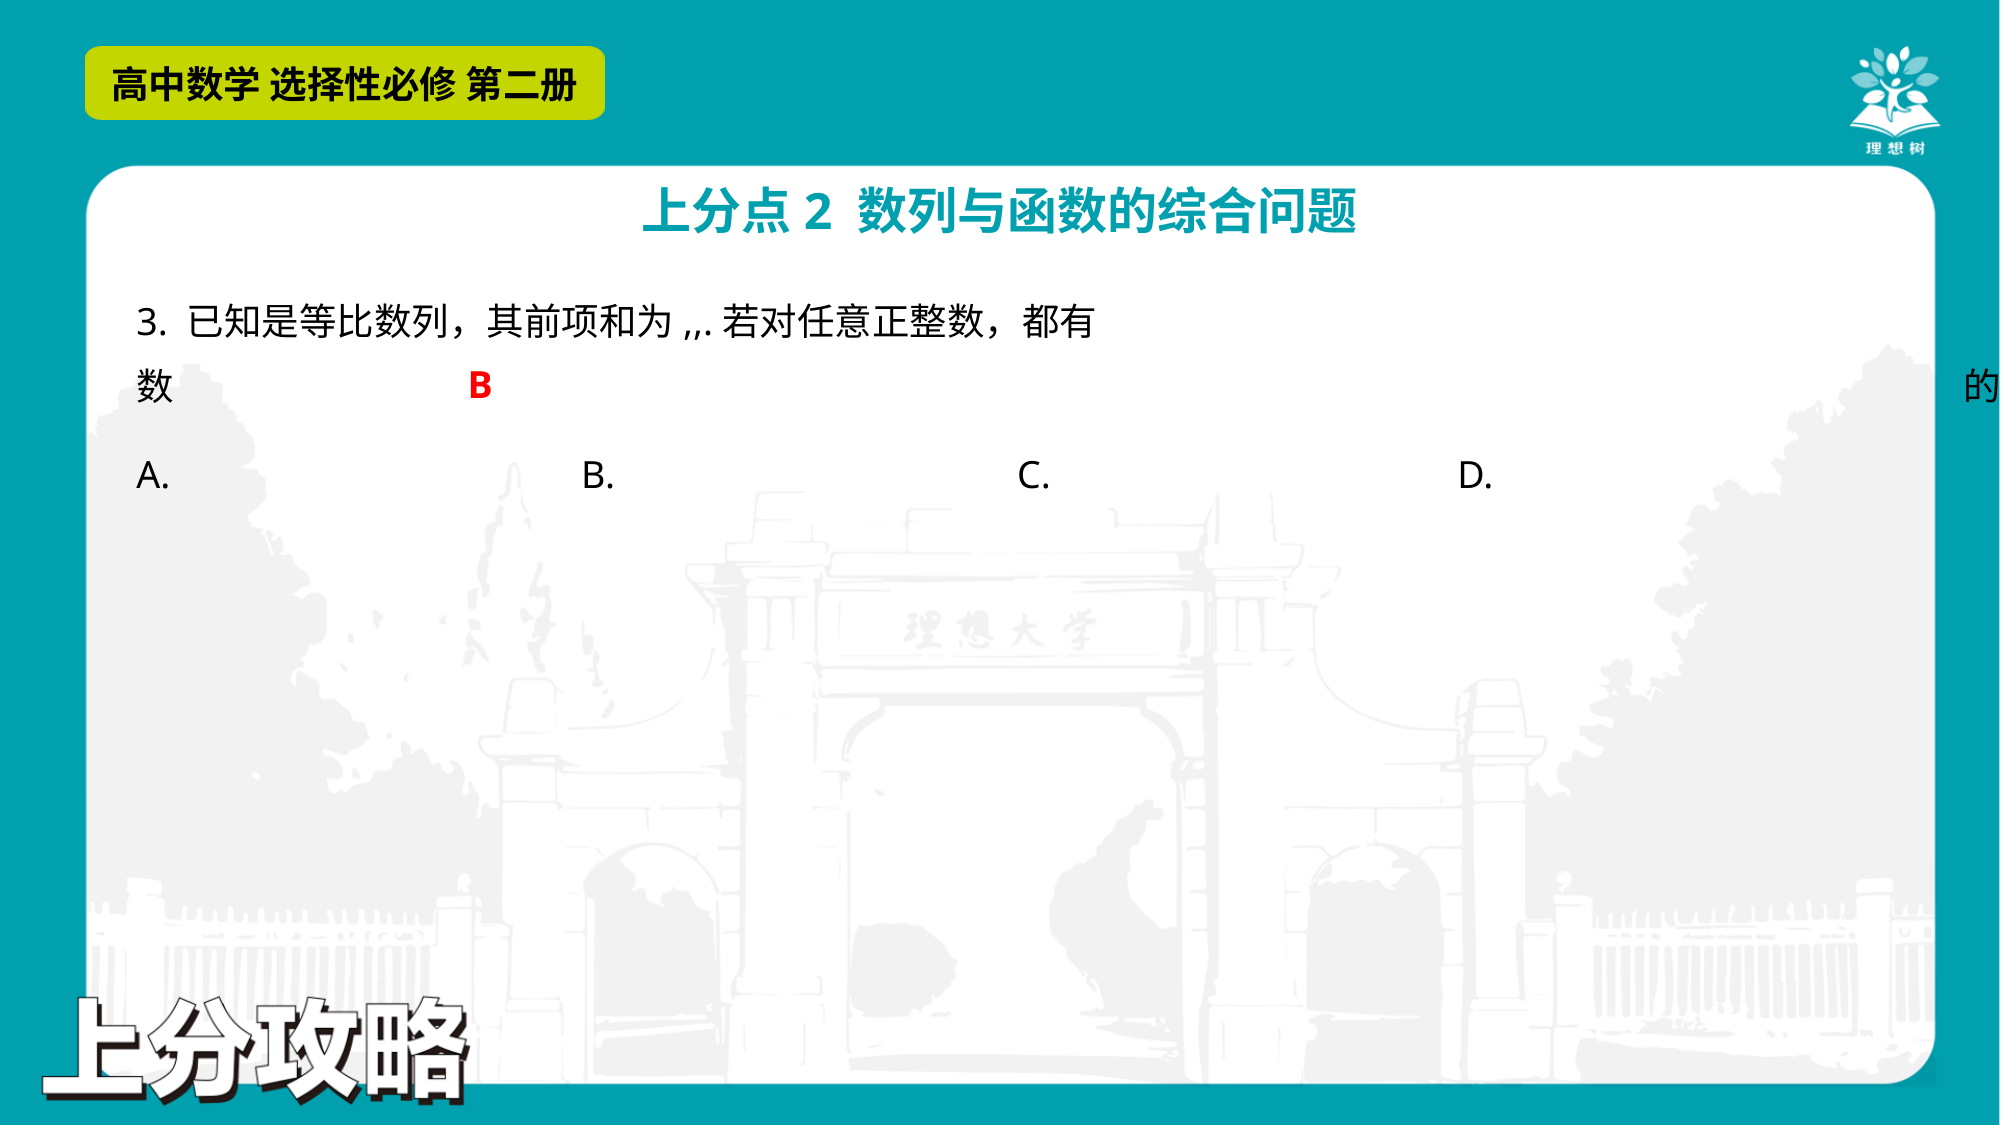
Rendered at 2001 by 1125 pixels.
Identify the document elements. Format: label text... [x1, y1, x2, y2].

picture [0, 0, 2000, 1125]
text_box B [453, 341, 508, 400]
